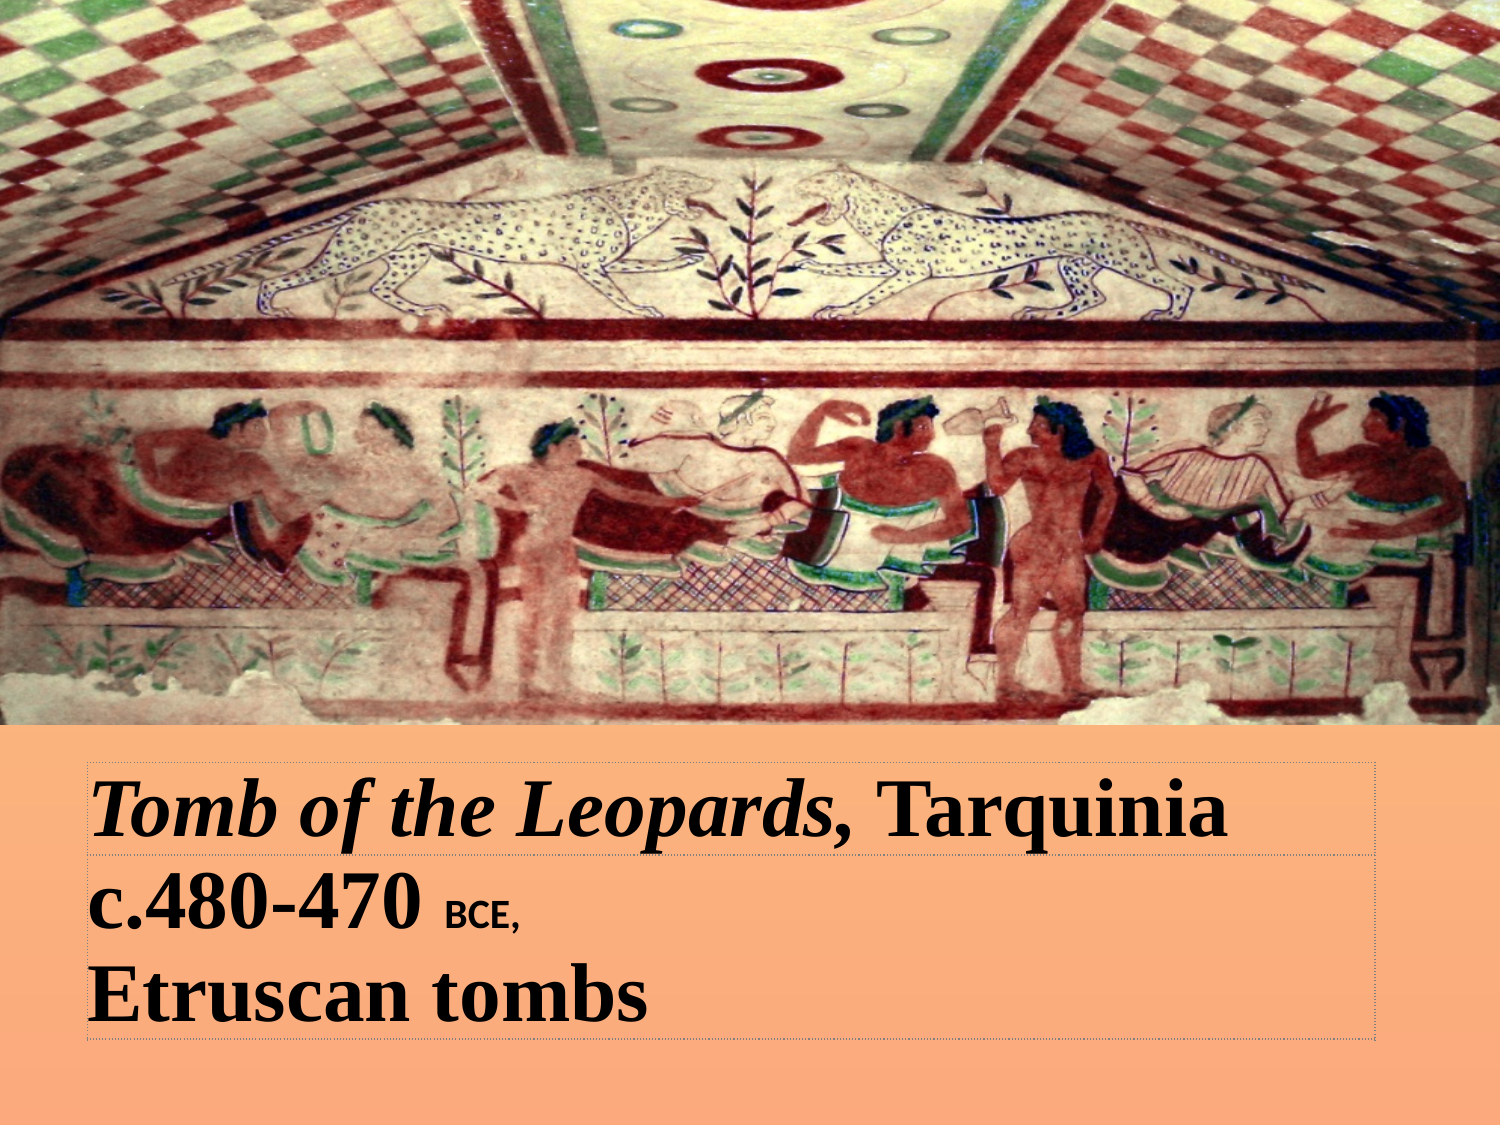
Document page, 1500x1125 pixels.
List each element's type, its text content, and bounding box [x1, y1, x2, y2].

picture [0, 0, 1500, 726]
table_header Tomb of the Leopards, Tarquinia [88, 763, 1375, 855]
table_cell c.480-470 BCE, Etruscan tombs [88, 855, 1375, 1039]
